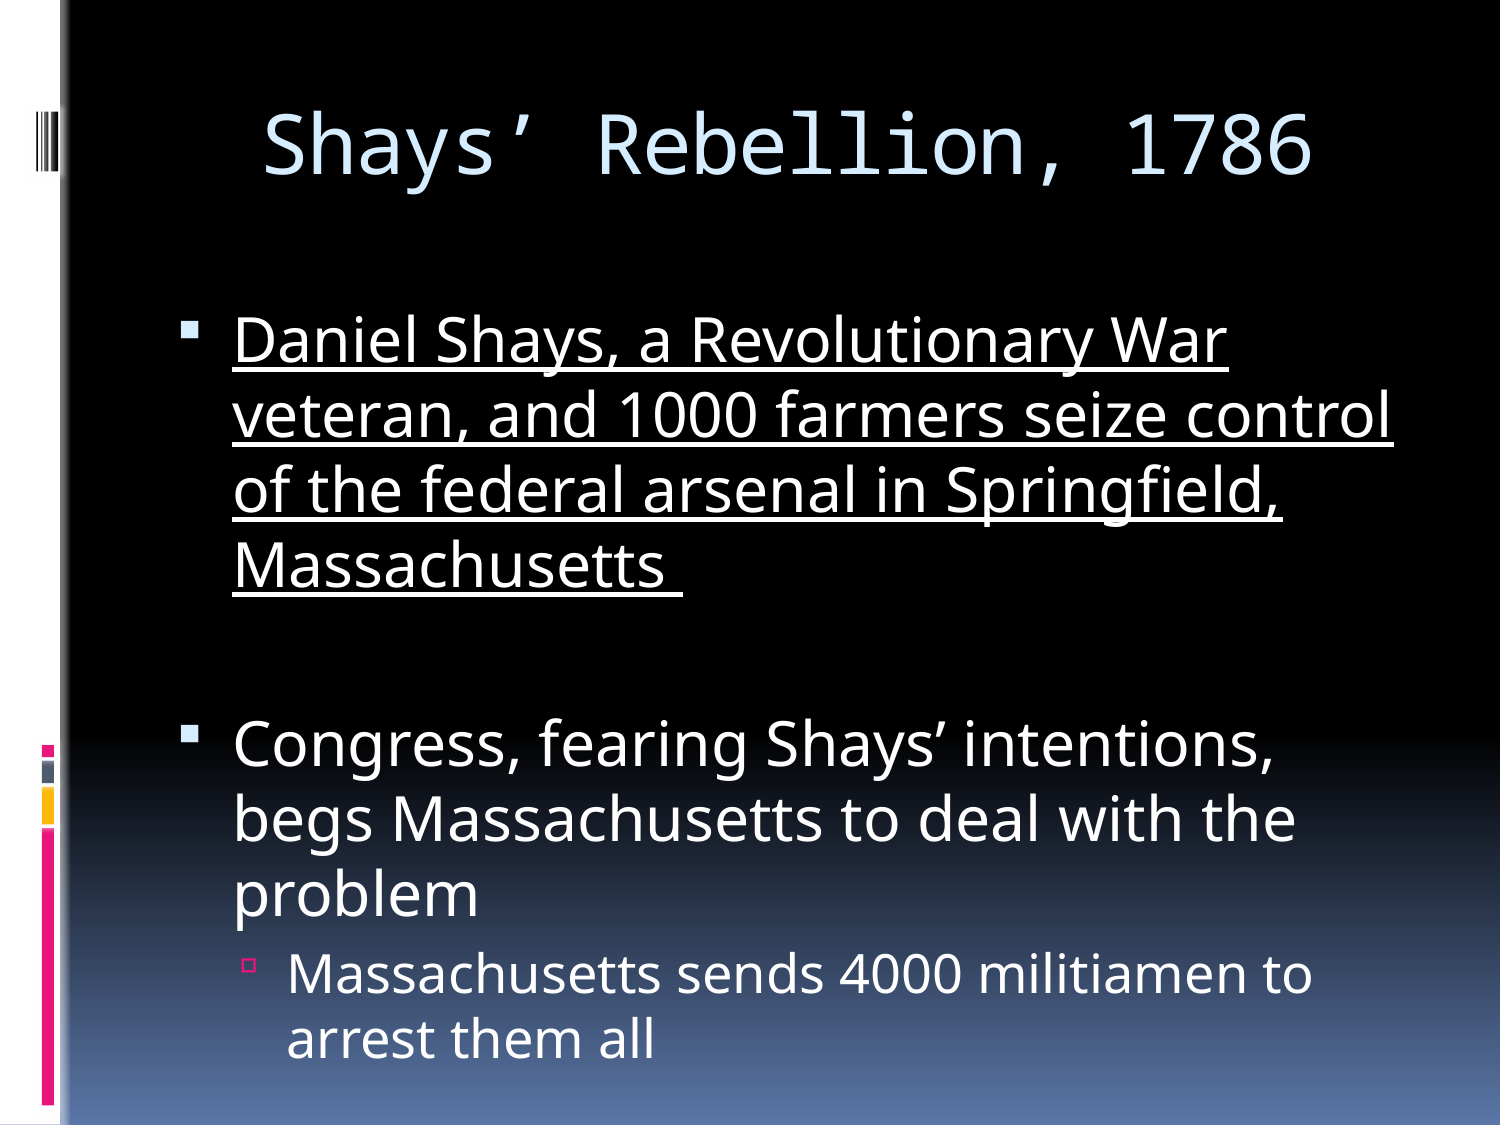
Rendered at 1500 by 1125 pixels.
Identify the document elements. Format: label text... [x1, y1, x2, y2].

title Shays’ Rebellion, 1786 [150, 83, 1425, 234]
list Daniel Shays, a Revolutionary War veteran, and 1000 farmers seize control of the federal arsenal in Springfield, Massachusetts Congress, fearing Shays’ intentions, begs Massachusetts to deal with the problem Massachusetts sends 4000 militiamen to arrest them all [150, 292, 1425, 1043]
